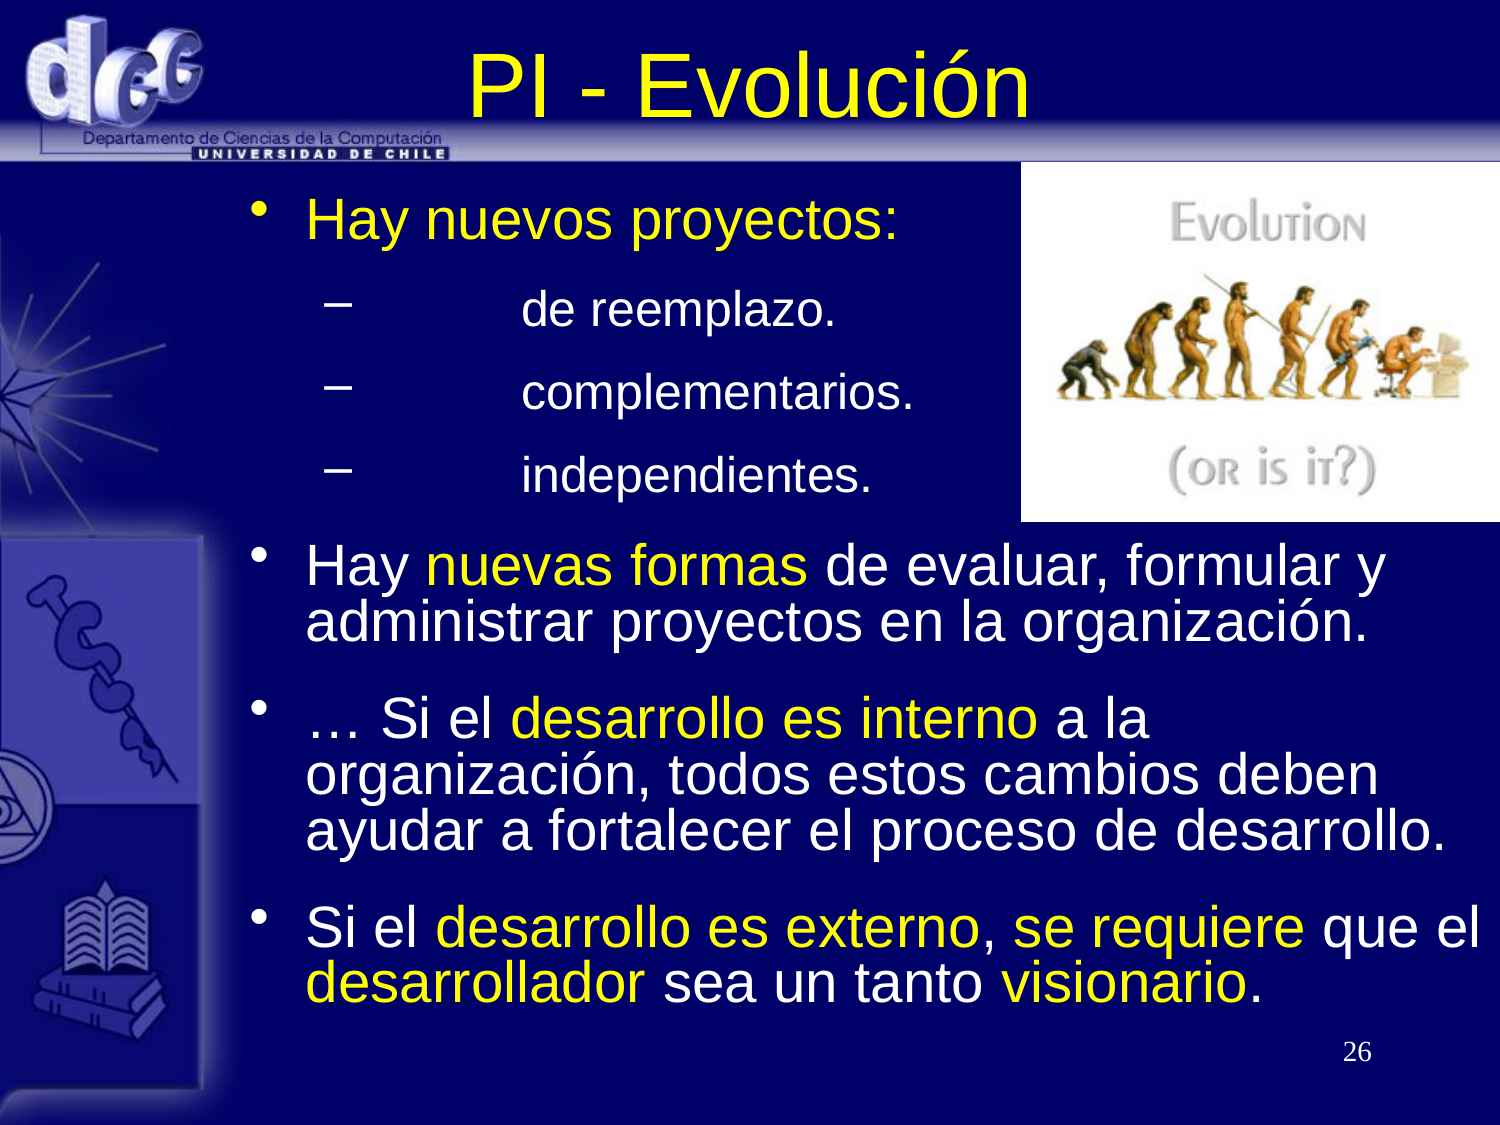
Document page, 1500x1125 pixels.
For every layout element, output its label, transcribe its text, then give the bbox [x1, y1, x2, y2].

title PI - Evolución [112, 0, 1388, 163]
picture [0, 0, 1500, 1125]
list Hay nuevos proyectos: de reemplazo. complementarios. independientes. Hay nuevas formas de evaluar, formular y administrar proyectos en la organización. … Si el desarrollo es interno a la organización, todos estos cambios deben ayudar a fortalecer el proceso de desarrollo. Si el desarrollo es externo, se requiere que el desarrollador sea un tanto visionario. [234, 187, 1500, 1125]
